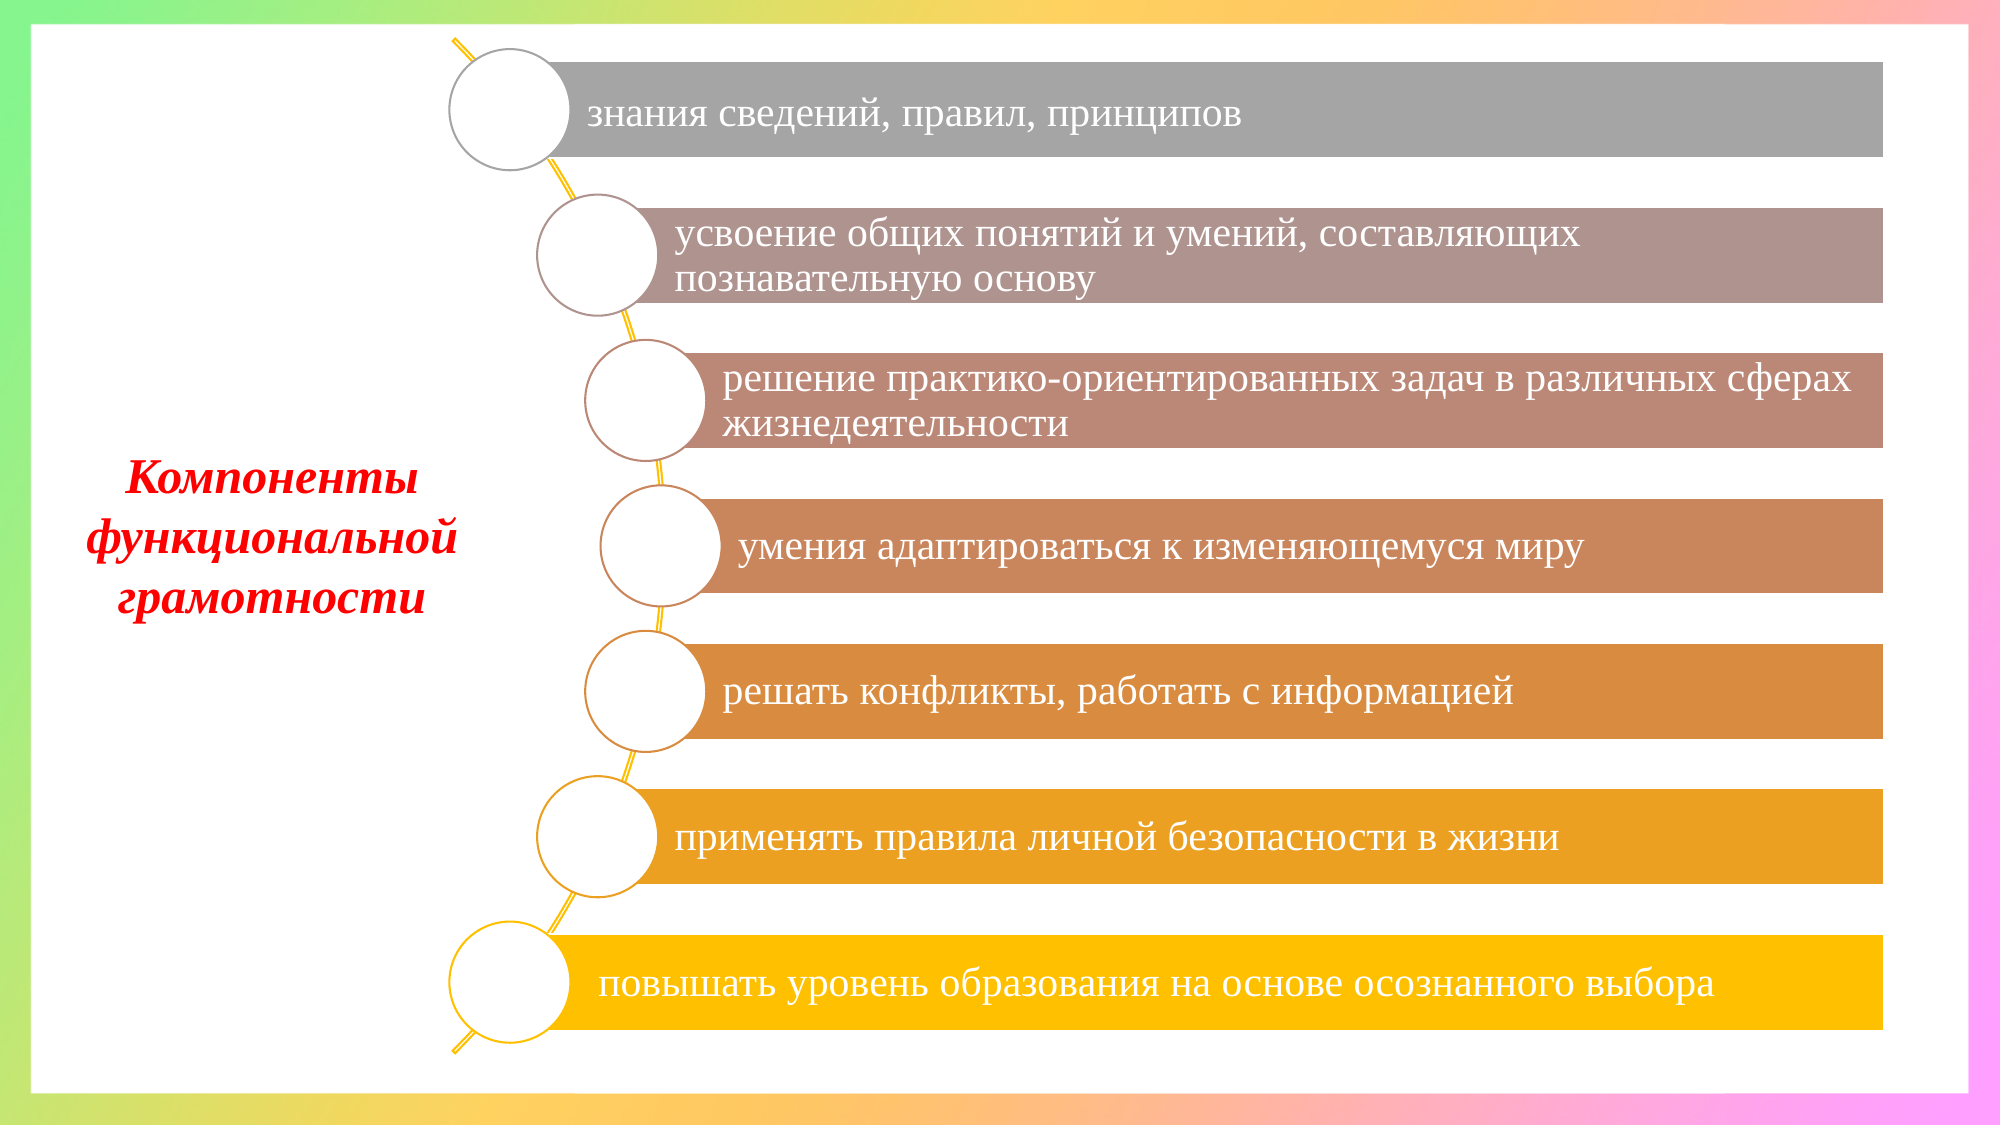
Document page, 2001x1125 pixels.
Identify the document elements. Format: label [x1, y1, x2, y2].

picture [0, 0, 2000, 1125]
text_box [435, 12, 1899, 1080]
